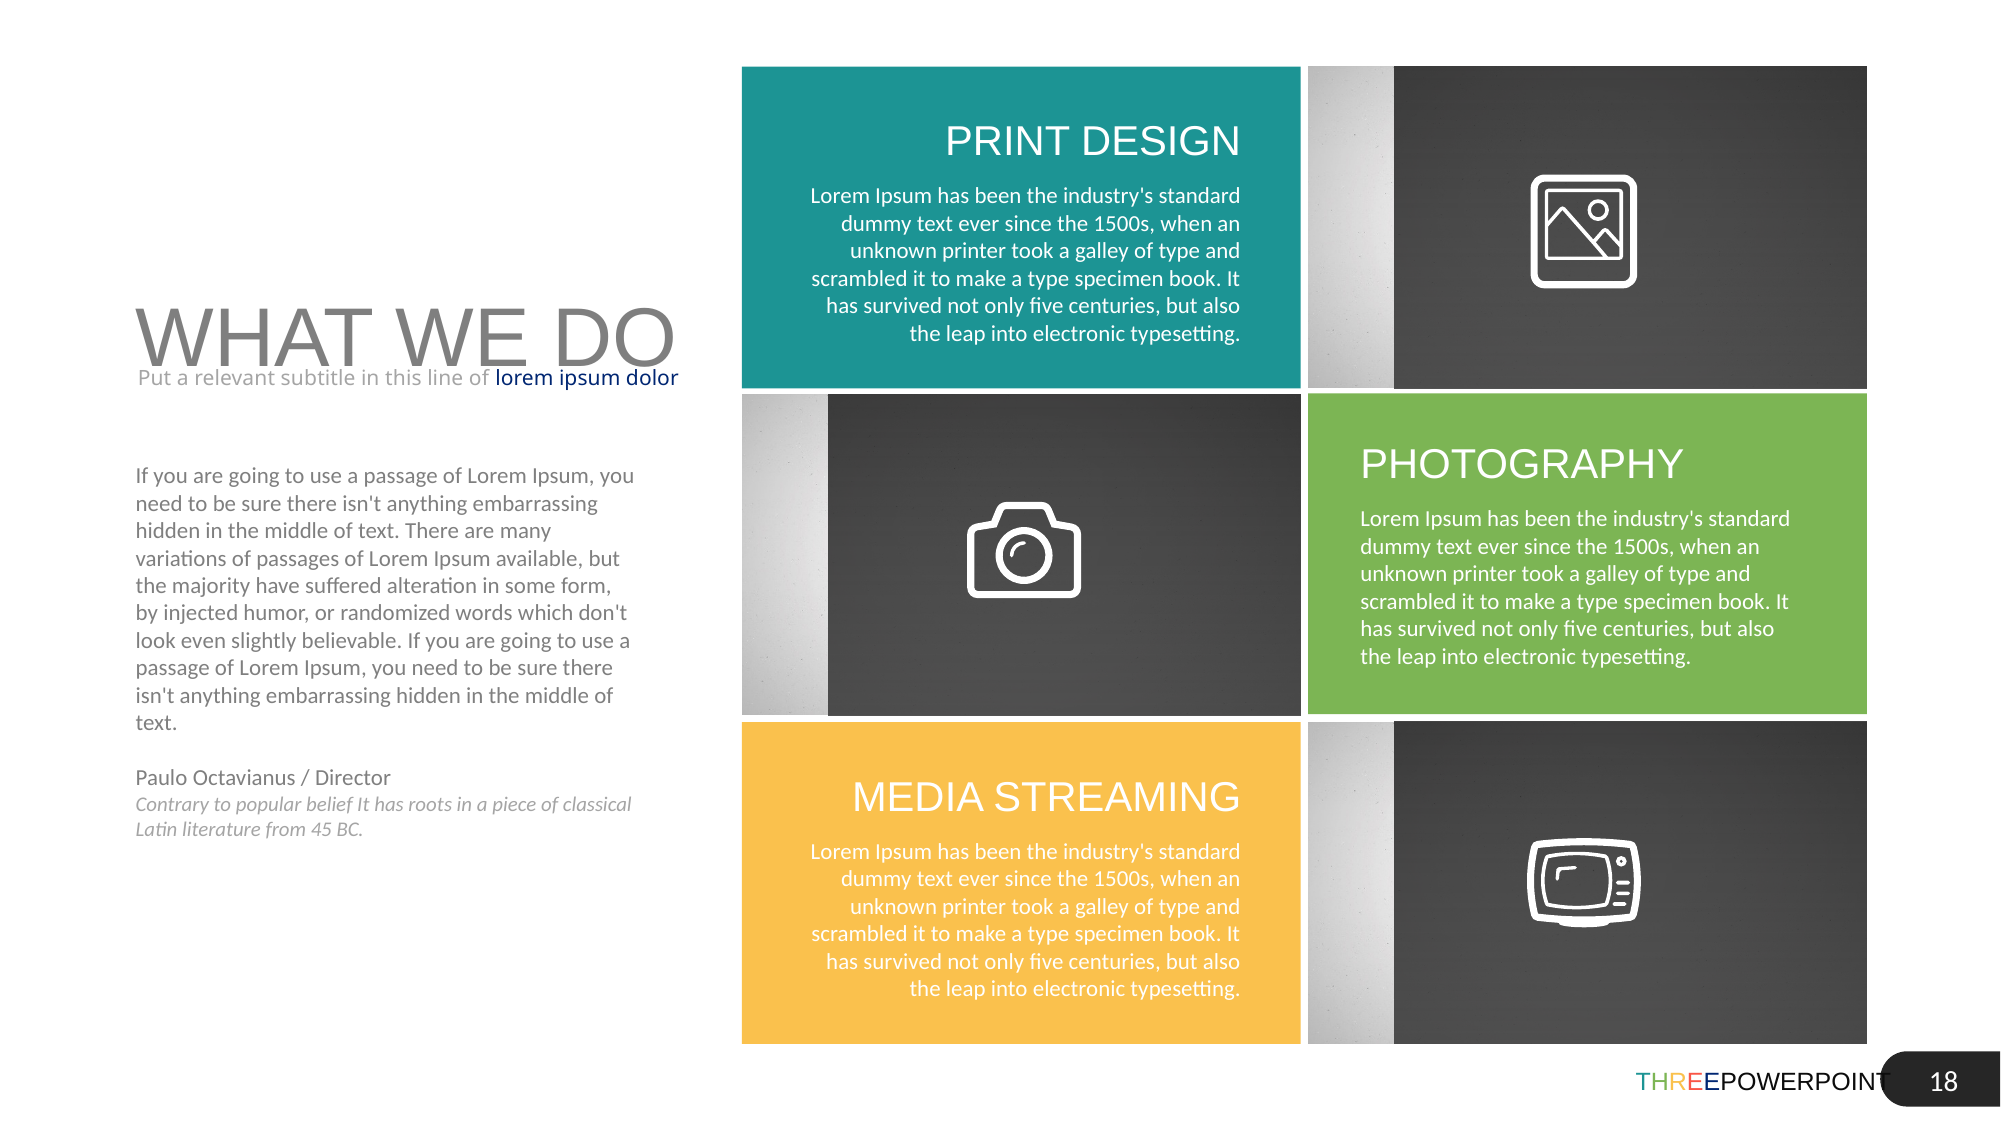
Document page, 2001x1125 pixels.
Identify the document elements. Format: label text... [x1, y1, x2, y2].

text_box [1530, 174, 1638, 289]
text_box [741, 66, 1301, 389]
picture [1307, 66, 1868, 388]
text_box MEDIA STREAMING Lorem Ipsum has been the industry's standard dummy text ever since the 1500s, when an unknown printer took a galley of type and scrambled it to make a type specimen book. It has survived not only five centuries, but also the leap into electronic typesetting. [782, 761, 1257, 1021]
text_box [1525, 837, 1643, 928]
text_box Put a relevant subtitle in this line of lorem ipsum dolor [122, 345, 699, 409]
text_box WHAT WE DO [120, 226, 747, 393]
picture [1307, 722, 1868, 1044]
text_box PHOTOGRAPHY Lorem Ipsum has been the industry's standard dummy text ever since the 1500s, when an unknown printer took a galley of type and scrambled it to make a type specimen book. It has survived not only five centuries, but also the leap into electronic typesetting. [1345, 429, 1820, 688]
text_box ‹#› [1913, 1055, 1974, 1106]
picture [741, 393, 1301, 716]
text_box PRINT DESIGN Lorem Ipsum has been the industry's standard dummy text ever since the 1500s, when an unknown printer took a galley of type and scrambled it to make a type specimen book. It has survived not only five centuries, but also the leap into electronic typesetting. [782, 106, 1257, 365]
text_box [966, 501, 1082, 599]
text_box [1308, 395, 1867, 715]
text_box [741, 722, 1301, 1044]
text_box If you are going to use a passage of Lorem Ipsum, you need to be sure there isn't anything embarrassing hidden in the middle of text. There are many variations of passages of Lorem Ipsum available, but the majority have suffered alteration in some form, by injected humor, or randomized words which don't look even slightly believable. If you are going to use a passage of Lorem Ipsum, you need to be sure there isn't anything embarrassing hidden in the middle of text. Paulo Octavianus / Director Contrary to popular belief It has roots in a piece of classical Latin literature from 45 BC. [120, 453, 660, 851]
